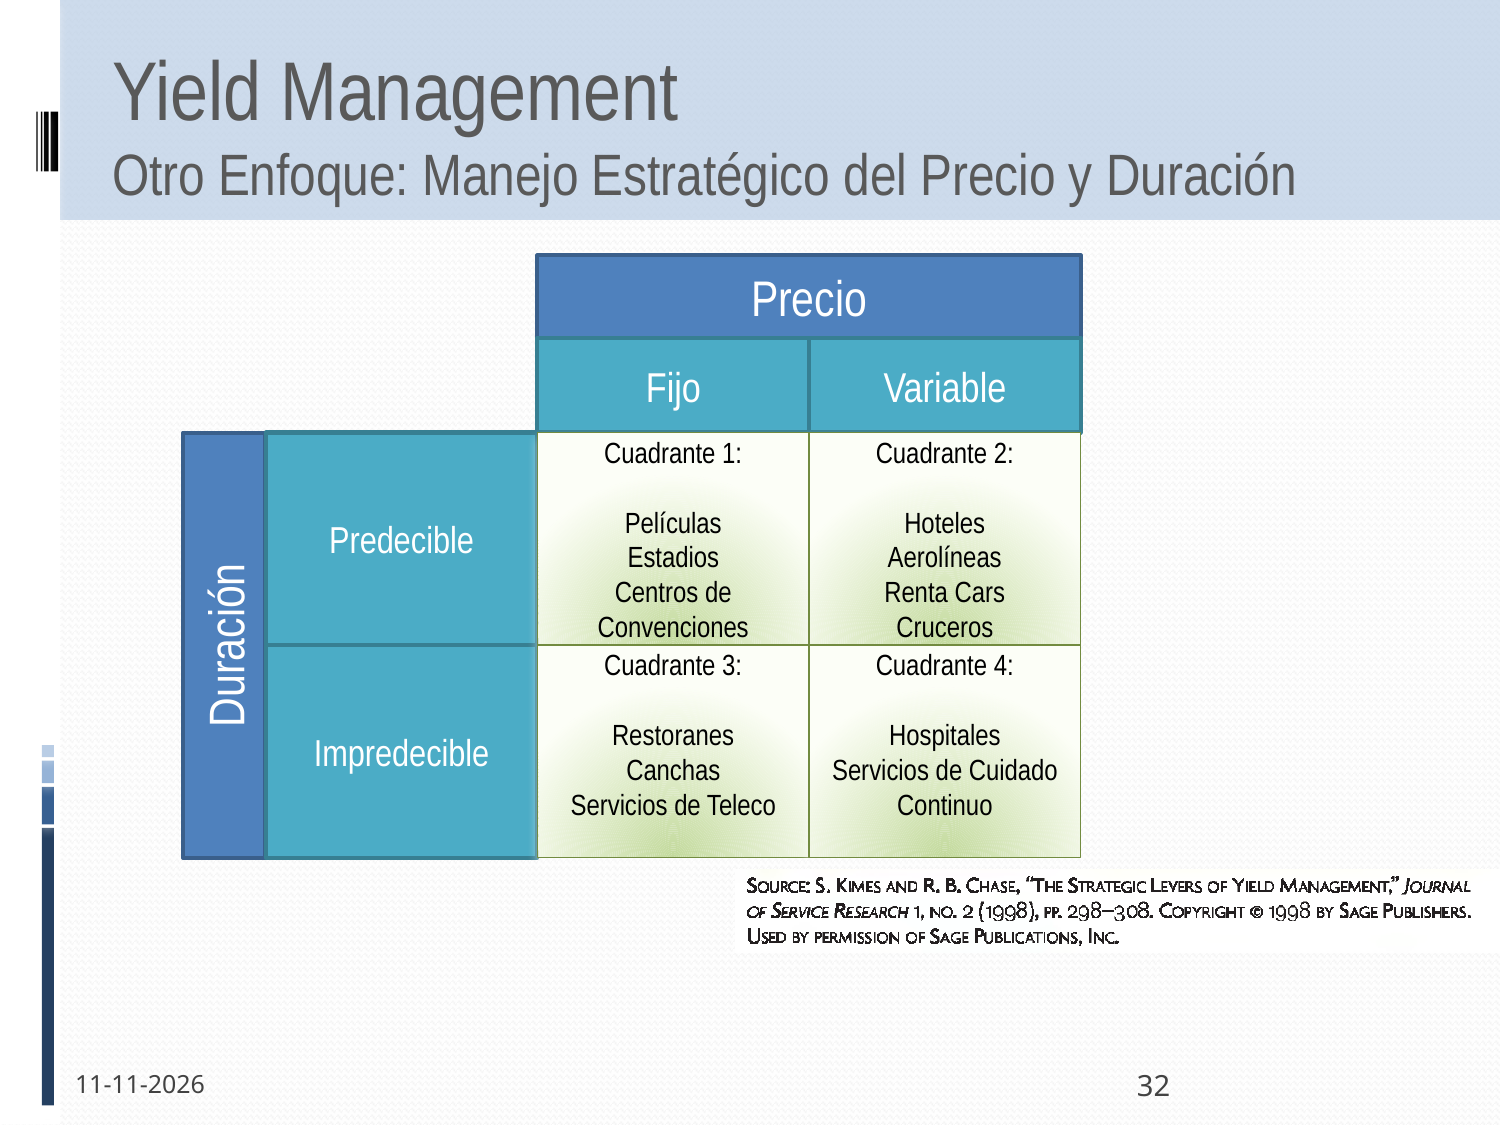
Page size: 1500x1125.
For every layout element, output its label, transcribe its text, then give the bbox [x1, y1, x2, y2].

text_box Cuadrante 2: Hoteles Aerolíneas Renta Cars Cruceros [808, 432, 1081, 644]
text_box Variable [807, 336, 1083, 435]
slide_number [75, 1042, 243, 1103]
text_box Cuadrante 1: Películas Estadios Centros de Convenciones [537, 432, 808, 644]
text_box Cuadrante 3: Restoranes Canchas Servicios de Teleco [537, 644, 808, 858]
text_box Precio [535, 253, 1083, 336]
text_box Predecible [264, 430, 535, 643]
text_box Impredecible [264, 643, 531, 860]
slide_number 32 [1045, 1046, 1171, 1107]
text_box Fijo [535, 336, 807, 434]
title Yield Management Otro Enfoque: Manejo Estratégico del Precio y Duración [111, 18, 1436, 207]
text_box Duración [181, 431, 264, 860]
picture [735, 869, 1500, 953]
text_box Cuadrante 4: Hospitales Servicios de Cuidado Continuo [808, 644, 1081, 858]
